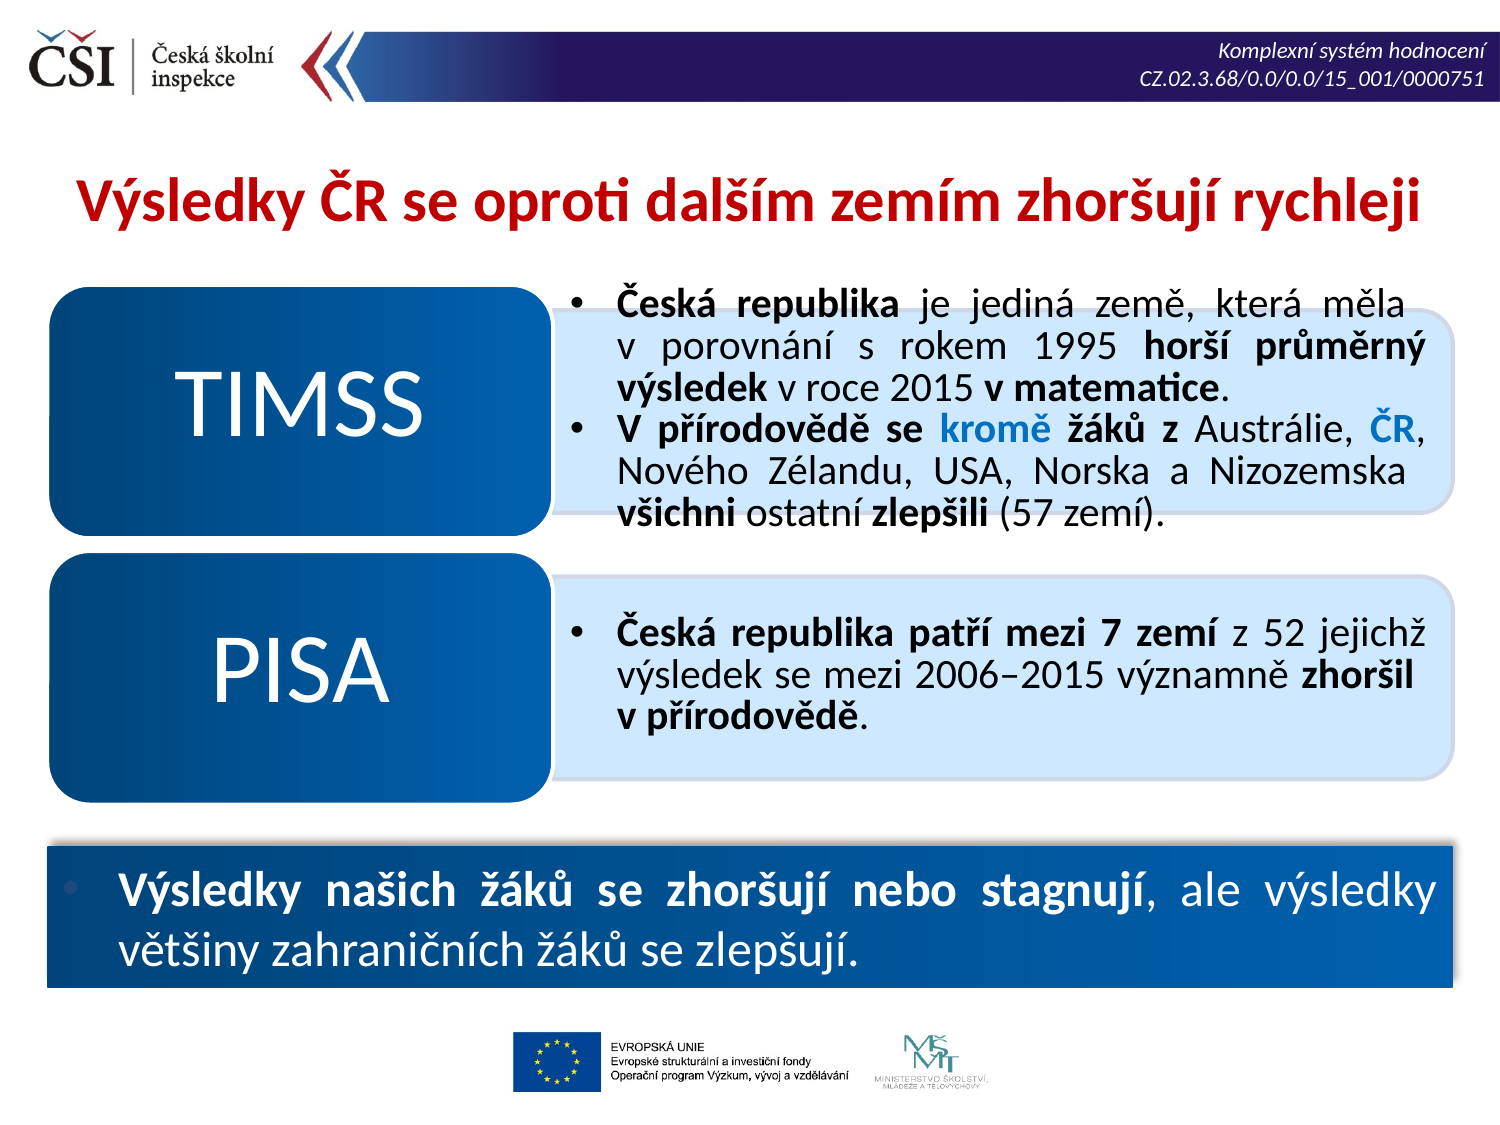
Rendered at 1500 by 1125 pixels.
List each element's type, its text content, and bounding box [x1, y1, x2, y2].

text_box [46, 284, 1454, 806]
picture [29, 30, 1500, 102]
list Výsledky našich žáků se zhoršují nebo stagnují, ale výsledky většiny zahraničních žáků se zlepšují. [47, 846, 1453, 988]
list Výsledky ČR se oproti dalším zemím zhoršují rychleji [29, 125, 1471, 268]
picture [483, 1002, 1017, 1121]
